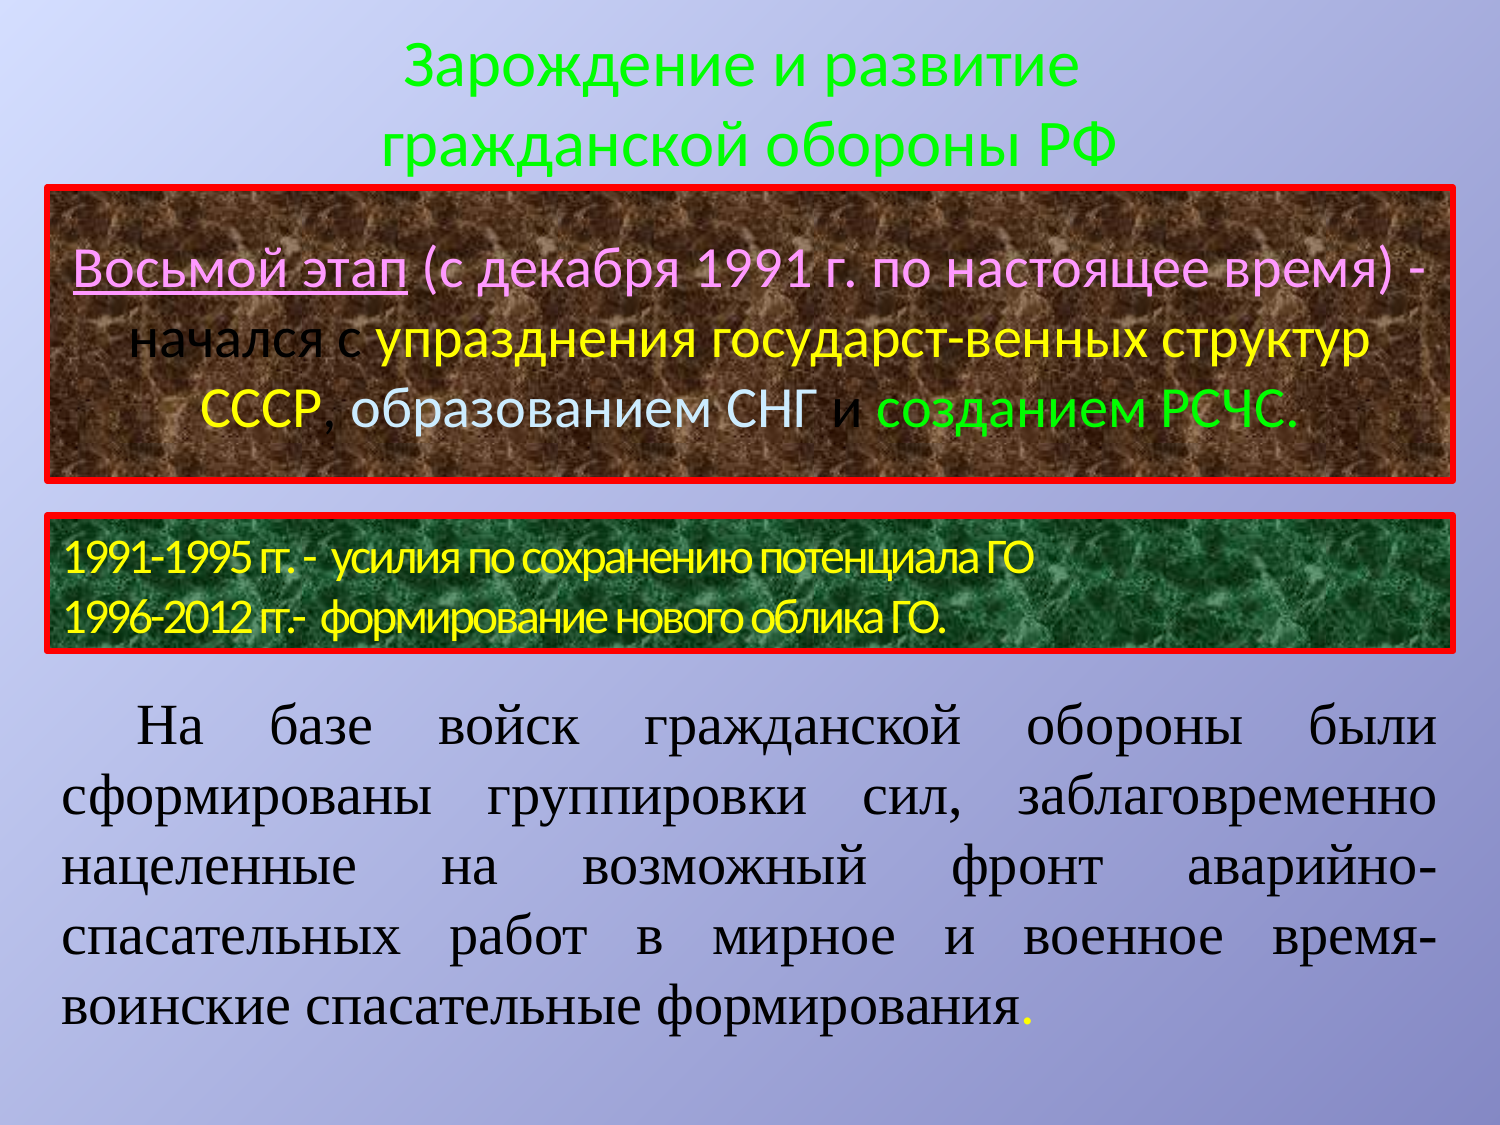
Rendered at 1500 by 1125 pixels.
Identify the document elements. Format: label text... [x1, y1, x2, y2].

text_box На базе войск гражданской обороны были сформированы группировки сил, заблаговременно нацеленные на возможный фронт аварийно-спасательных работ в мирное и военное время- воинские спасательные формирования. [46, 691, 1454, 1032]
text_box Восьмой этап (с декабря 1991 г. по настоящее время) - начался с упразднения государст-венных структур СССР, образованием СНГ и созданием РСЧС. [46, 187, 1454, 481]
text_box Зарождение и развитие гражданской обороны РФ [0, 23, 1500, 176]
text_box 1991-1995 гг. - усилия по сохранению потенциала ГО 1996-2012 гг.- формирование нового облика ГО. [46, 515, 1454, 651]
